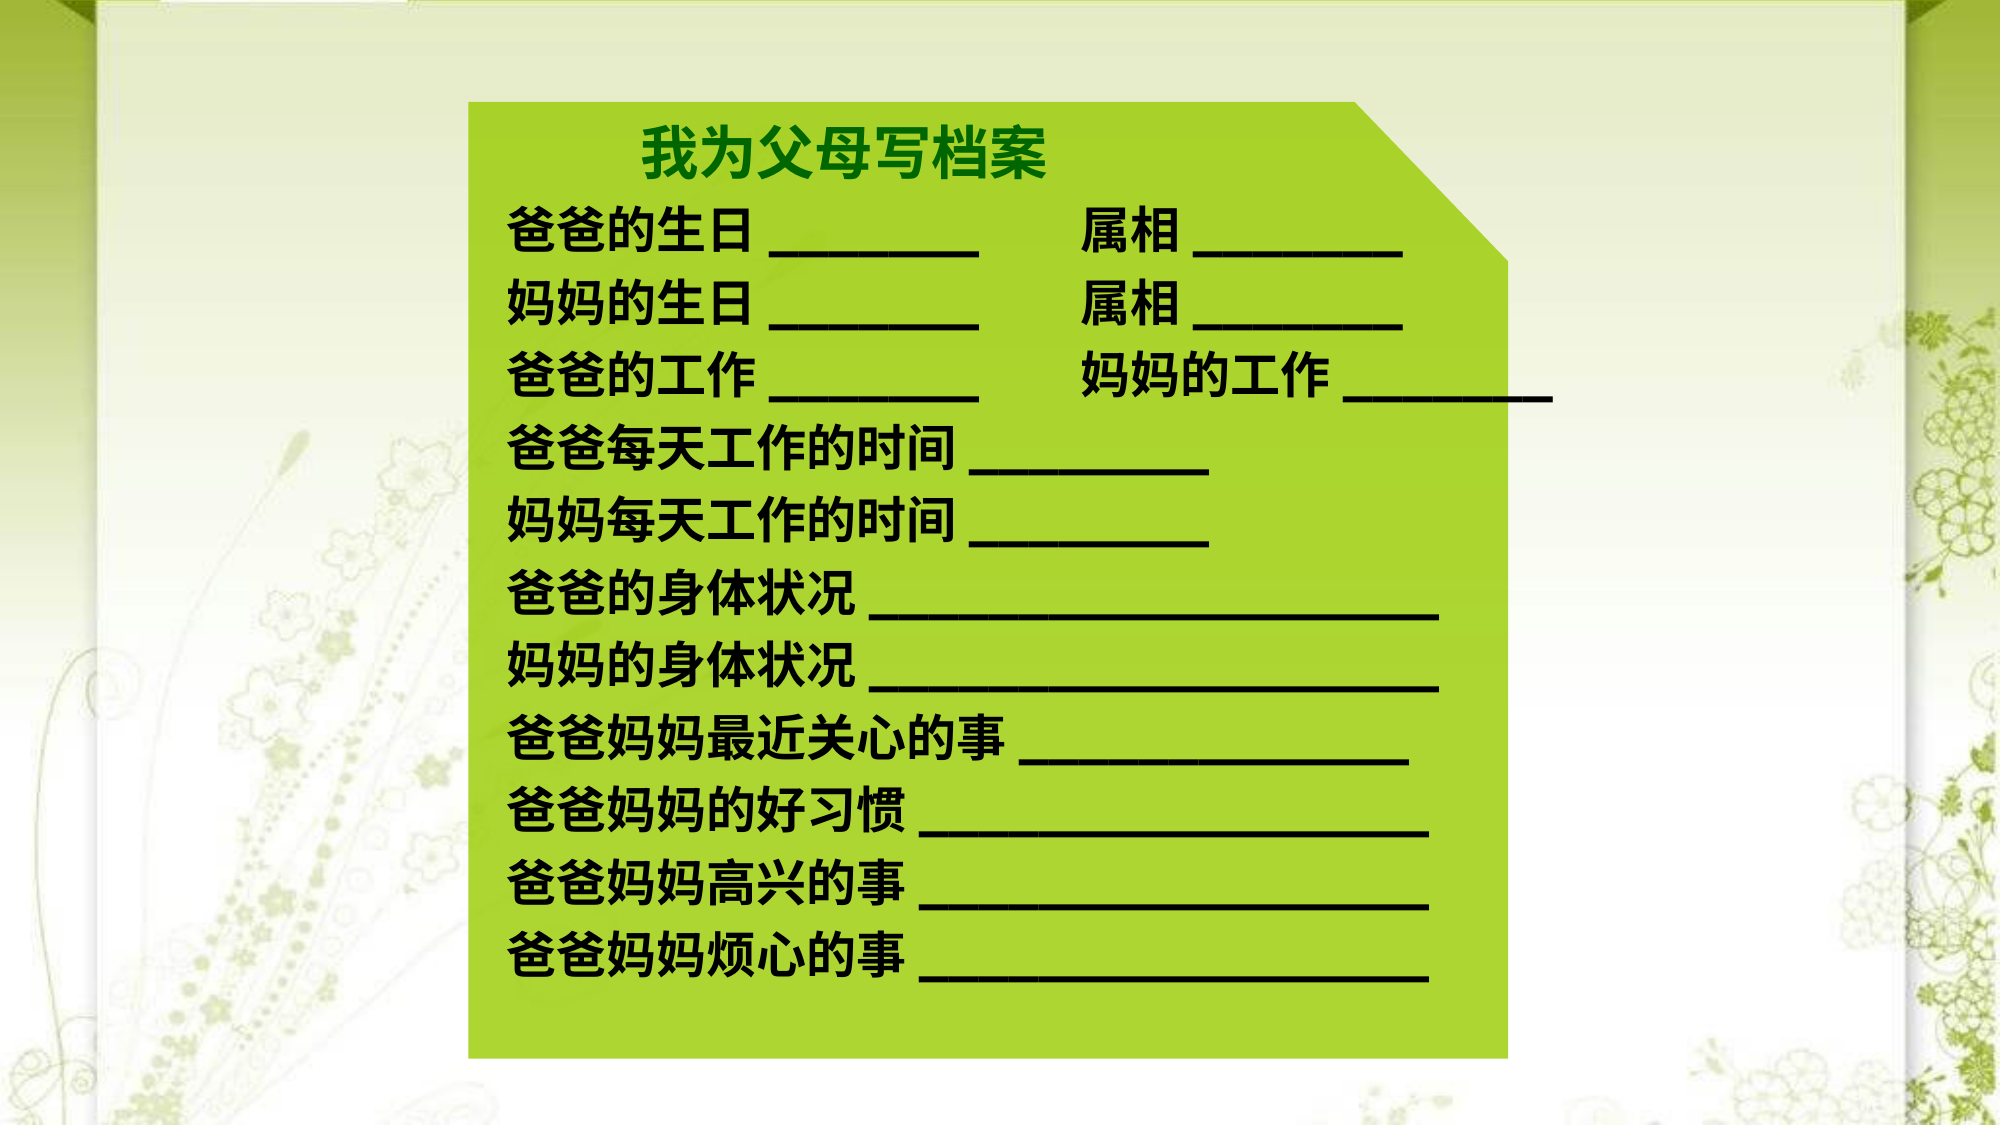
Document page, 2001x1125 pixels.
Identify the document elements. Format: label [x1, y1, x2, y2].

picture [0, 0, 2000, 1125]
text_box [468, 101, 1650, 1059]
